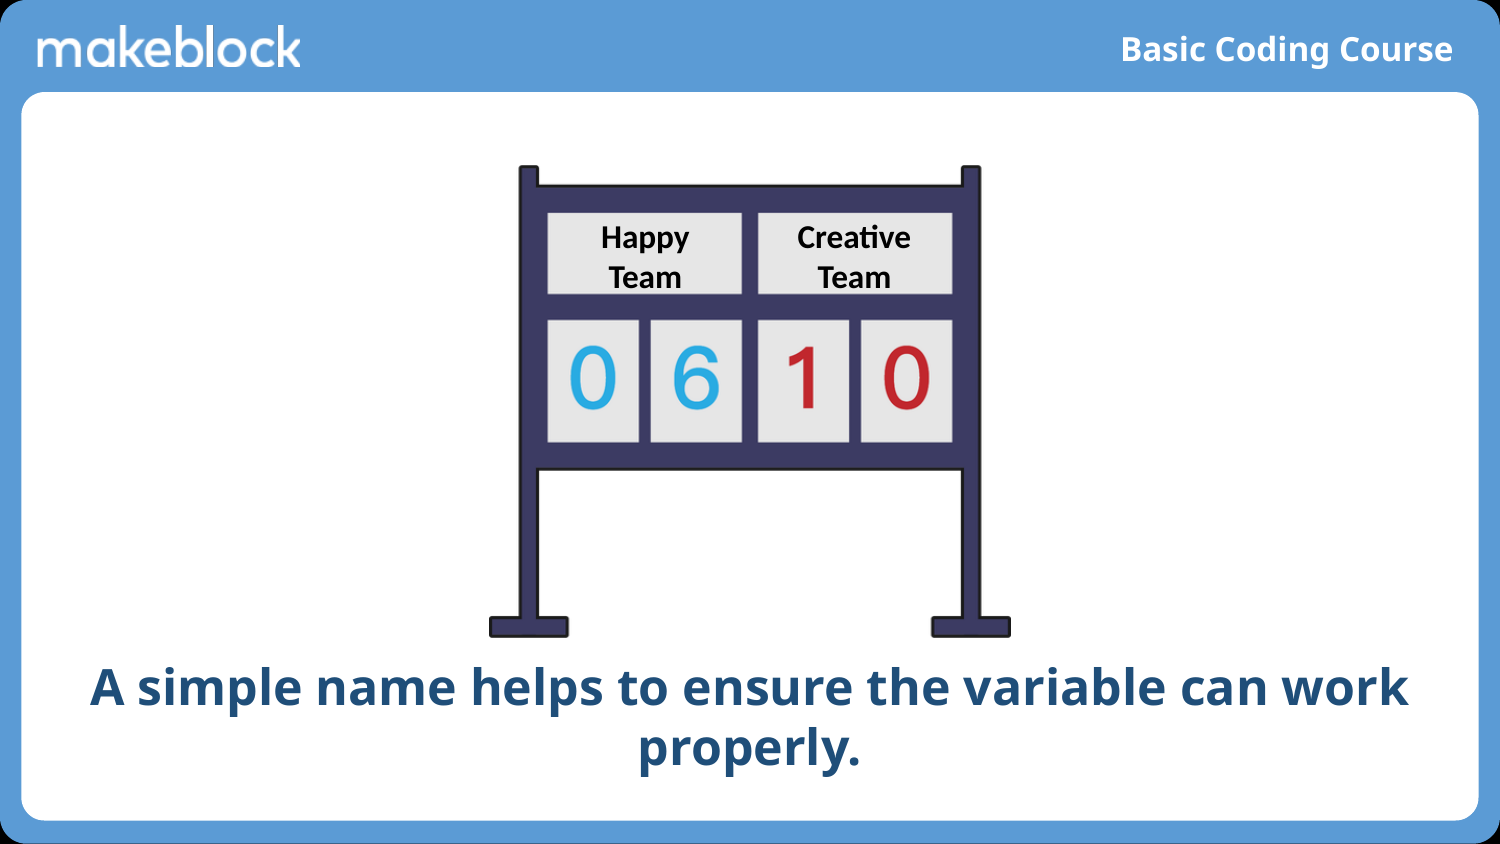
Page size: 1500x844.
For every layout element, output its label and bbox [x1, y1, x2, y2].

text_box [489, 165, 1011, 638]
text_box [0, 0, 1500, 844]
